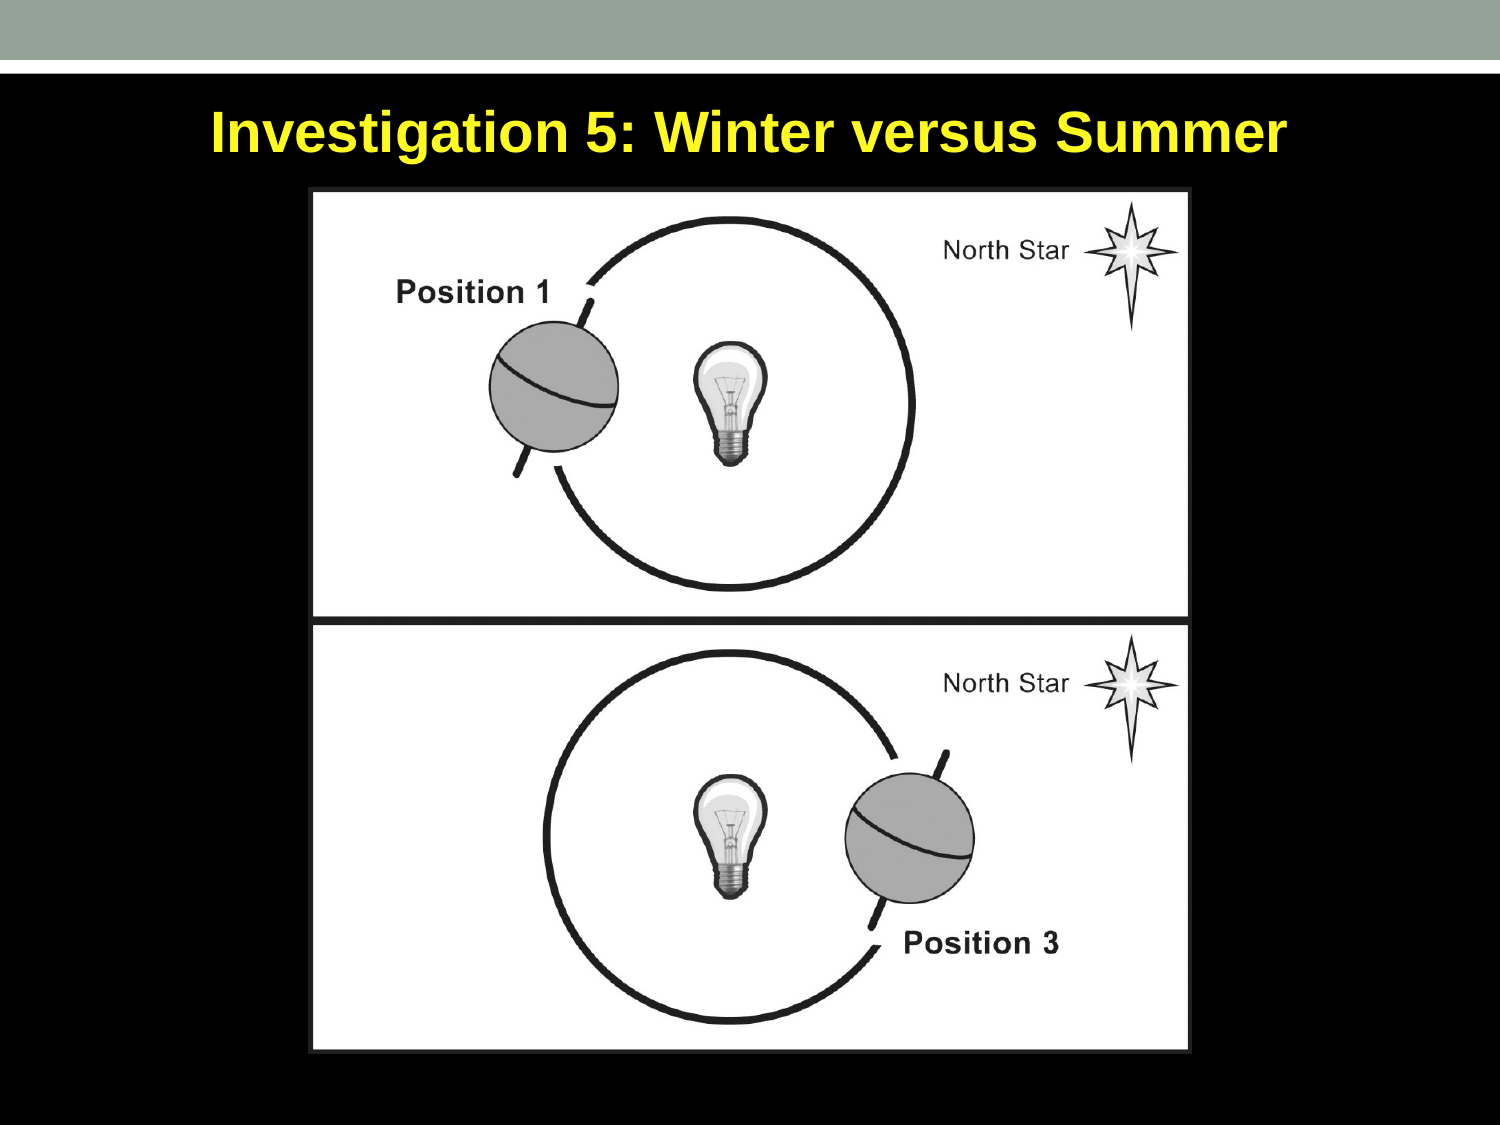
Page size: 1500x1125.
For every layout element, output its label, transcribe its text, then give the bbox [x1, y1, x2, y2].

text_box Investigation 5: Winter versus Summer [107, 86, 1393, 172]
picture [307, 187, 1192, 1054]
